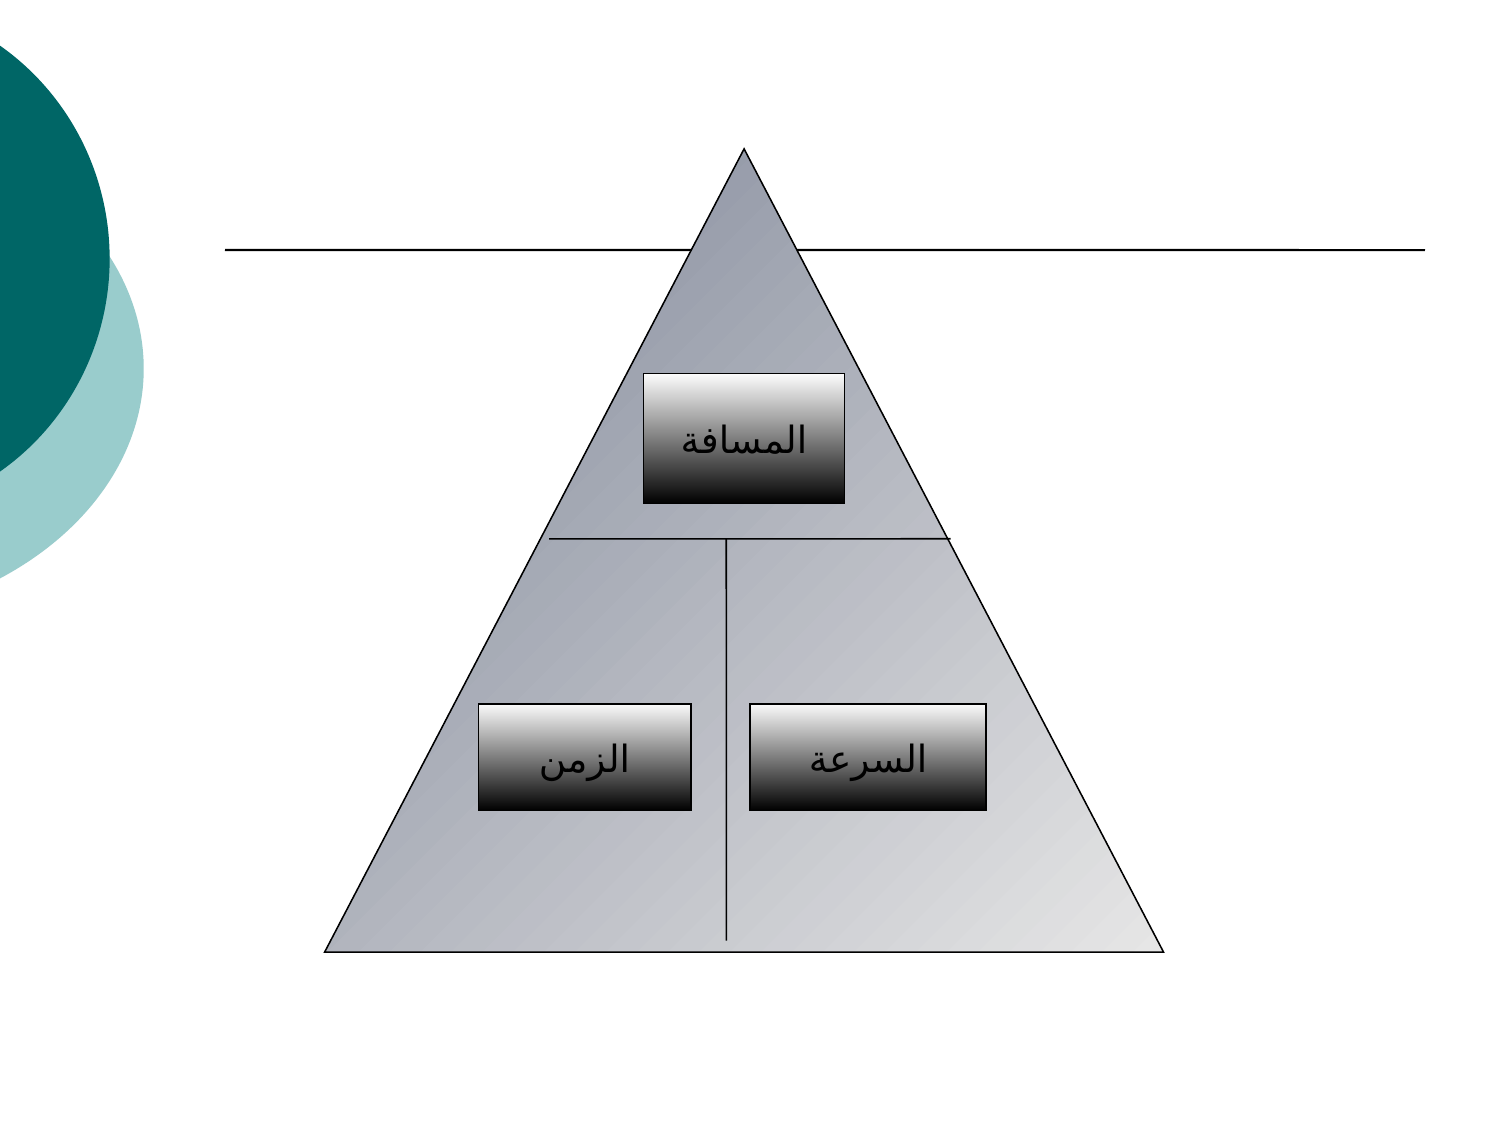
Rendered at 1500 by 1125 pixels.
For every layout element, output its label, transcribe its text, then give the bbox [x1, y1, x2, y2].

text_box المسافة [643, 373, 845, 504]
text_box [324, 148, 1164, 953]
text_box الزمن [478, 704, 691, 811]
text_box السرعة [749, 704, 987, 811]
